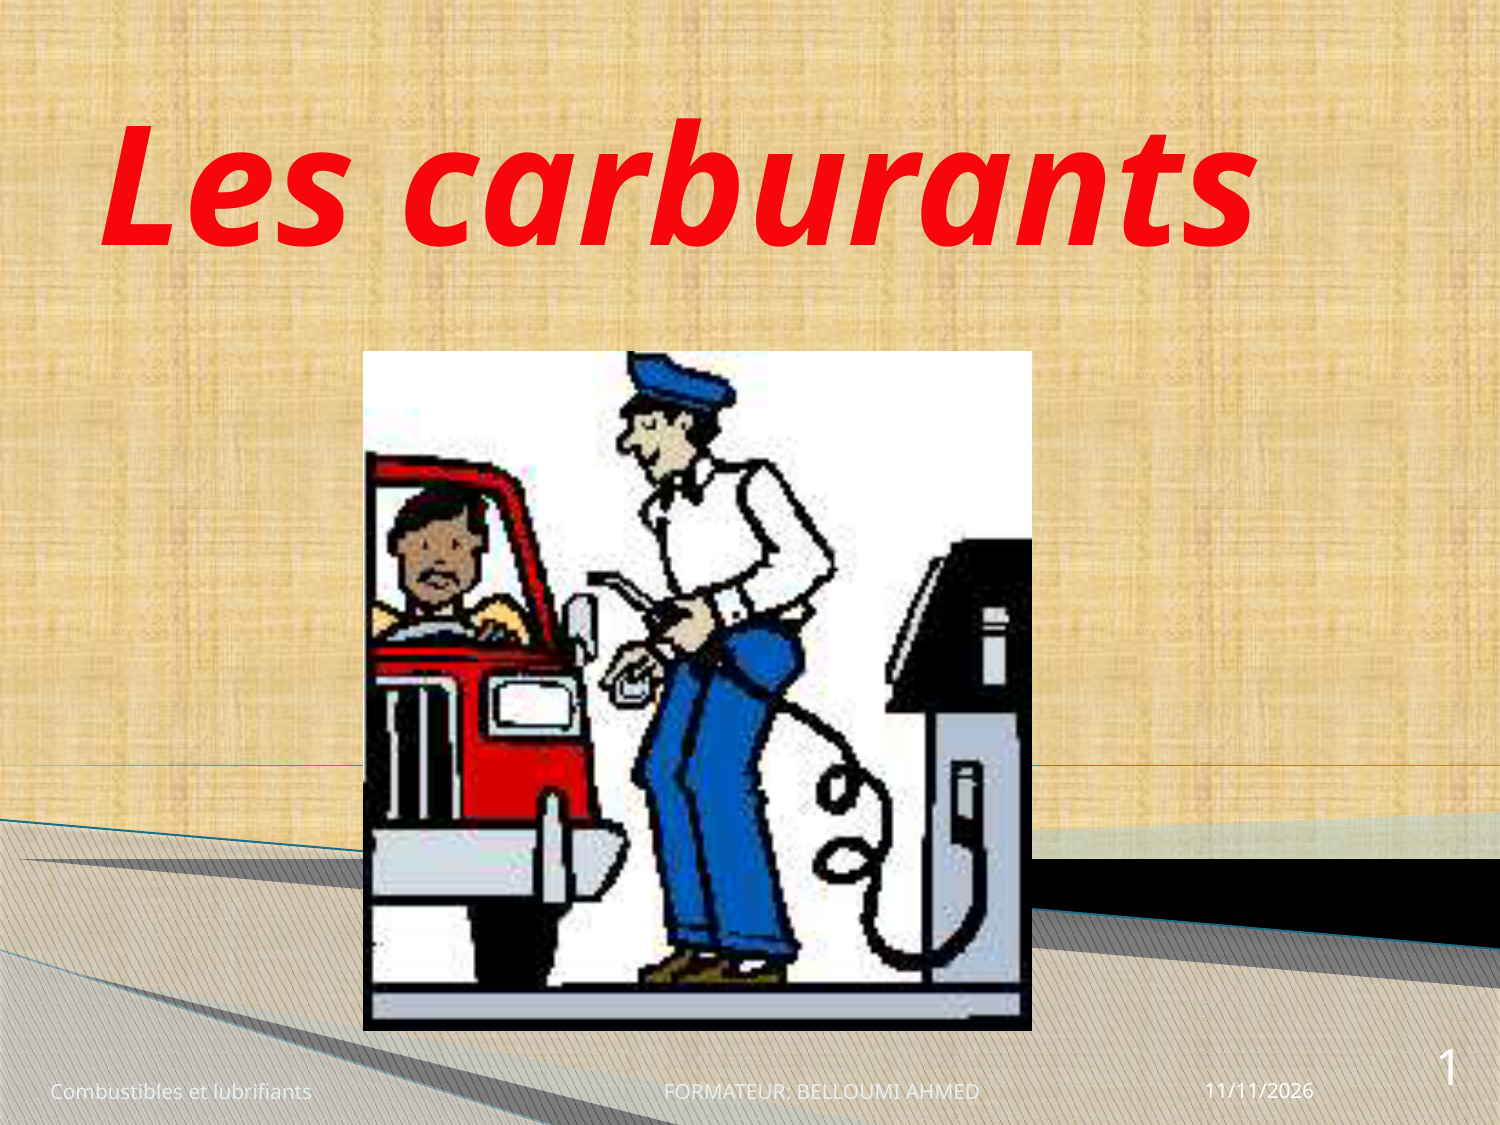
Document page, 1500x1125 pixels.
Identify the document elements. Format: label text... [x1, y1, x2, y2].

footer Combustibles et lubrifiants FORMATEUR: BELLOUMI AHMED [35, 1051, 1105, 1112]
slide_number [1101, 1053, 1417, 1114]
picture [0, 0, 1500, 1125]
title Les carburants [82, 71, 1395, 287]
slide_number 1 [1418, 1051, 1479, 1112]
